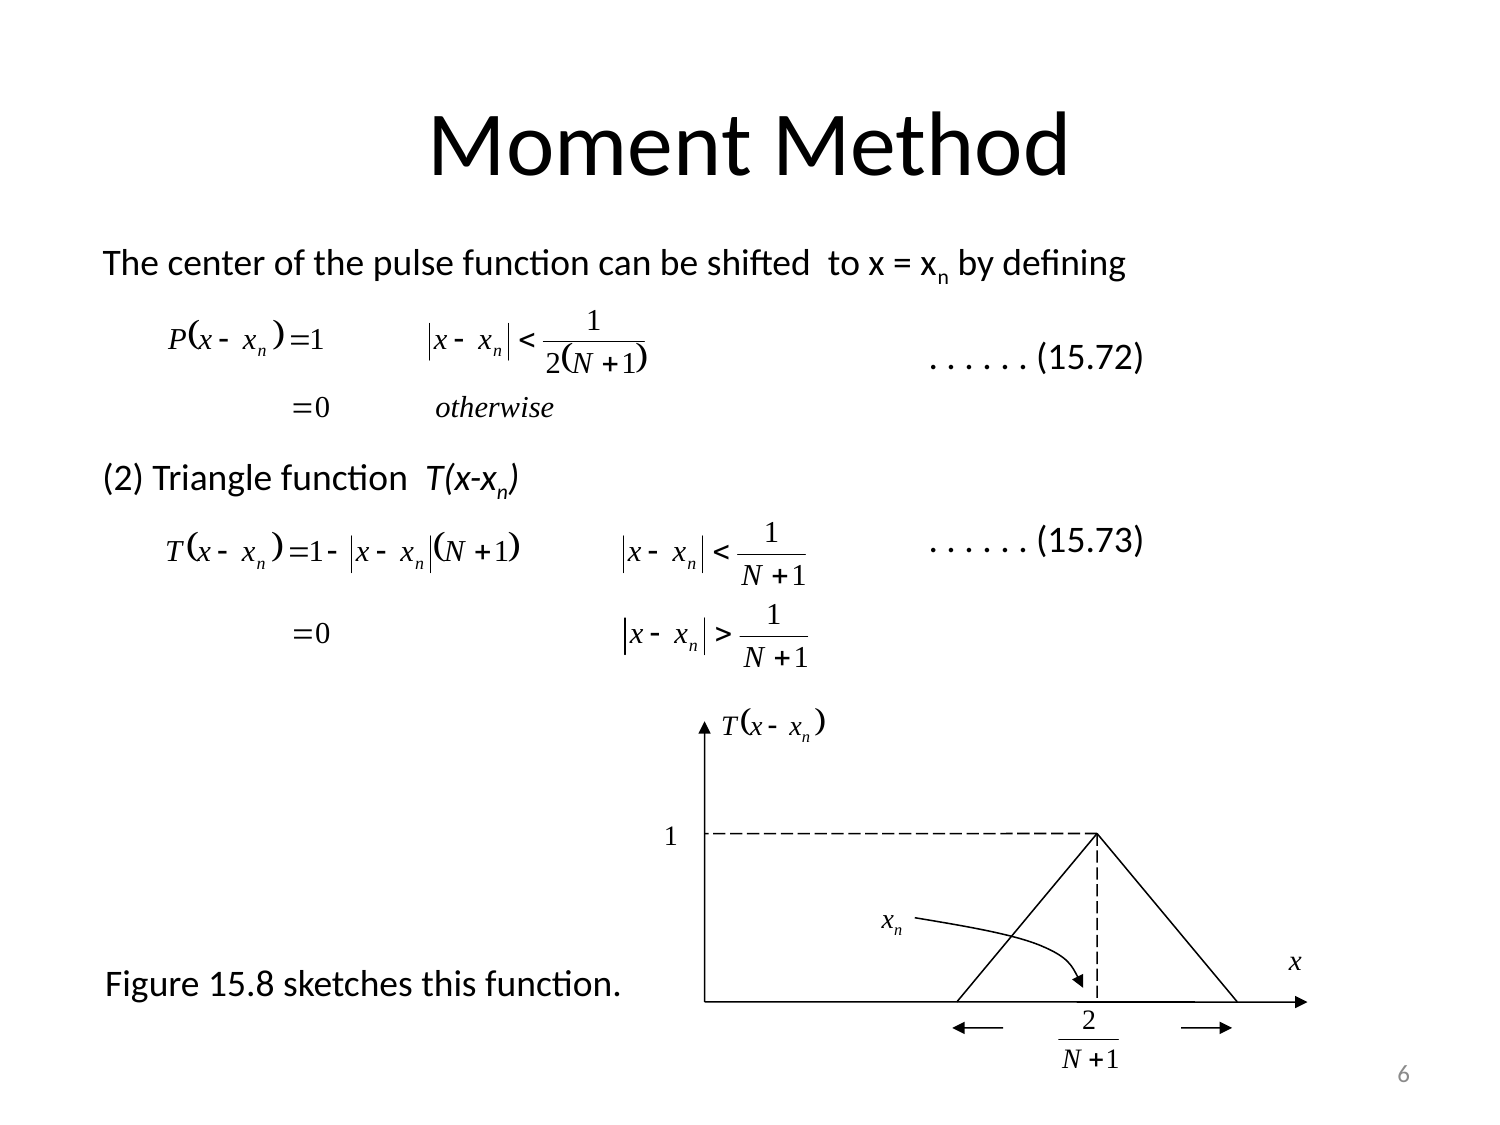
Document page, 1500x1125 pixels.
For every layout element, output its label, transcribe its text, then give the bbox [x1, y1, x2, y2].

text_box Figure 15.8 sketches this function. [90, 951, 638, 1012]
text_box The center of the pulse function can be shifted to x = xn by defining [87, 230, 1225, 297]
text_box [162, 299, 653, 433]
title Moment Method [75, 45, 1425, 233]
slide_number 6 [1074, 1042, 1425, 1103]
text_box . . . . . . (15.72) [913, 324, 1160, 385]
text_box . . . . . . (15.73) [913, 507, 1160, 568]
text_box (2) Triangle function T(x-xn) [87, 445, 675, 512]
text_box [162, 512, 815, 676]
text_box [662, 707, 1310, 1076]
